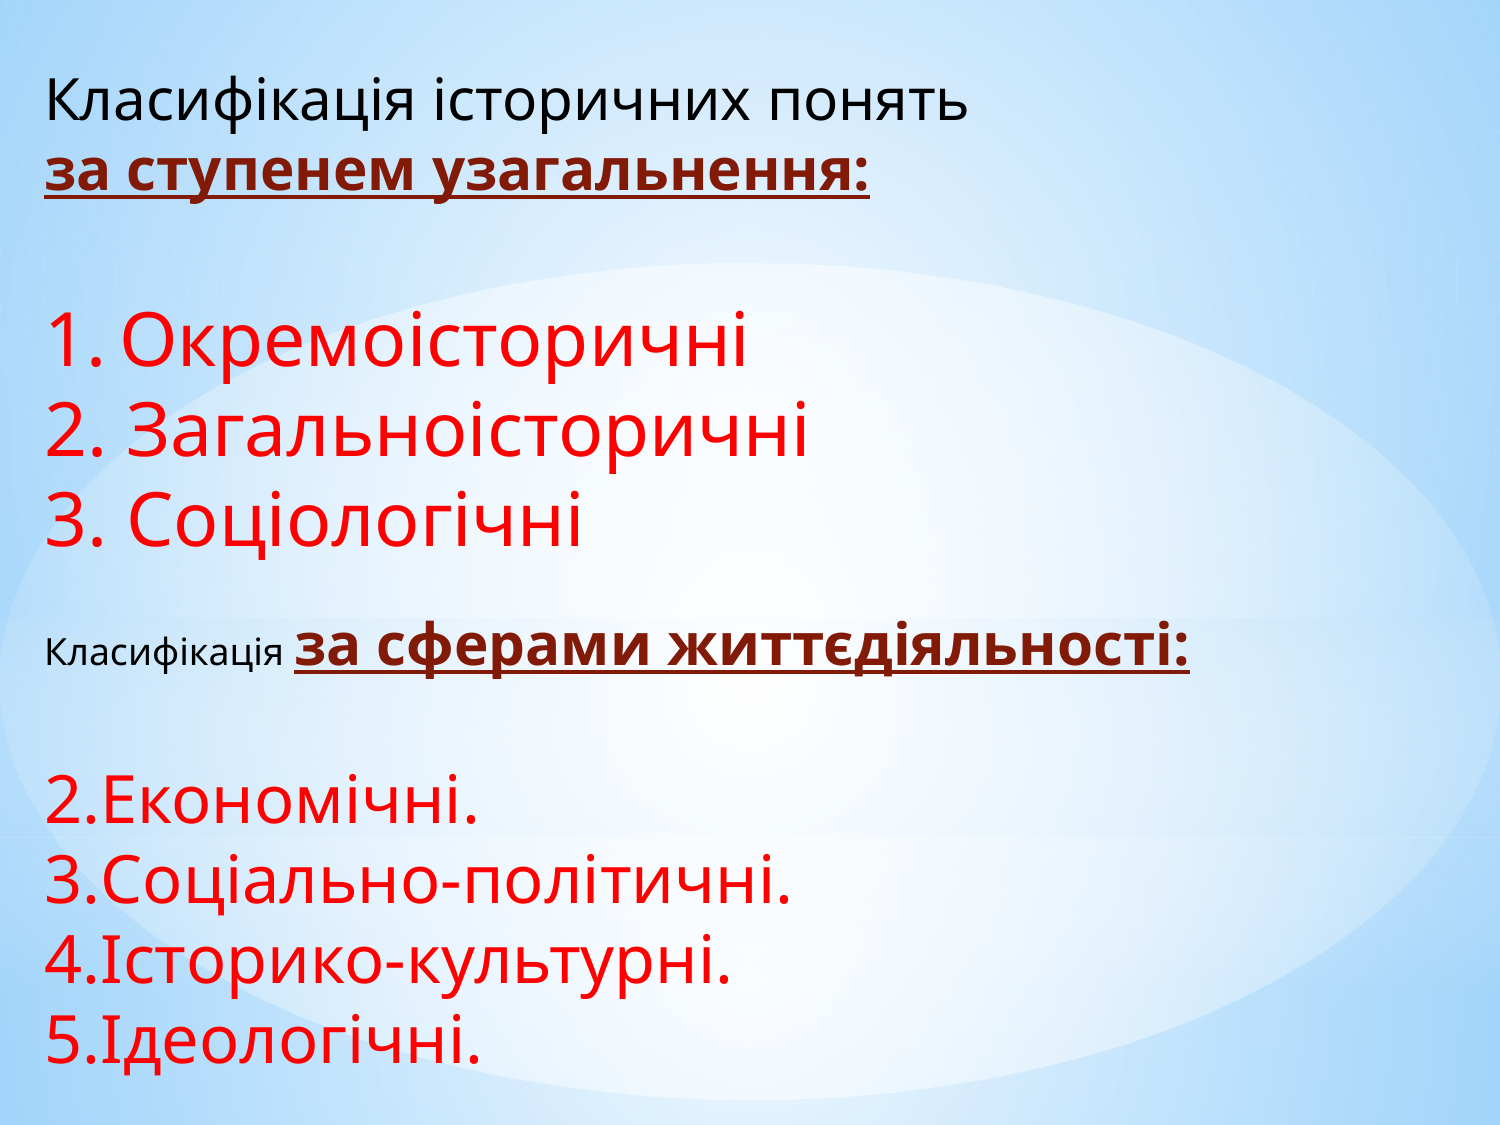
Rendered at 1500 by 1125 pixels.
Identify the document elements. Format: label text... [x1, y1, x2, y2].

text_box Класифікація історичних понять за ступенем узагальнення: Окремоісторичні 2. Загальноісторичні 3. Соціологічні Класифікація за сферами життєдіяльності: Економічні. Соціально-політичні. Історико-культурні. Ідеологічні. [29, 54, 1471, 1125]
